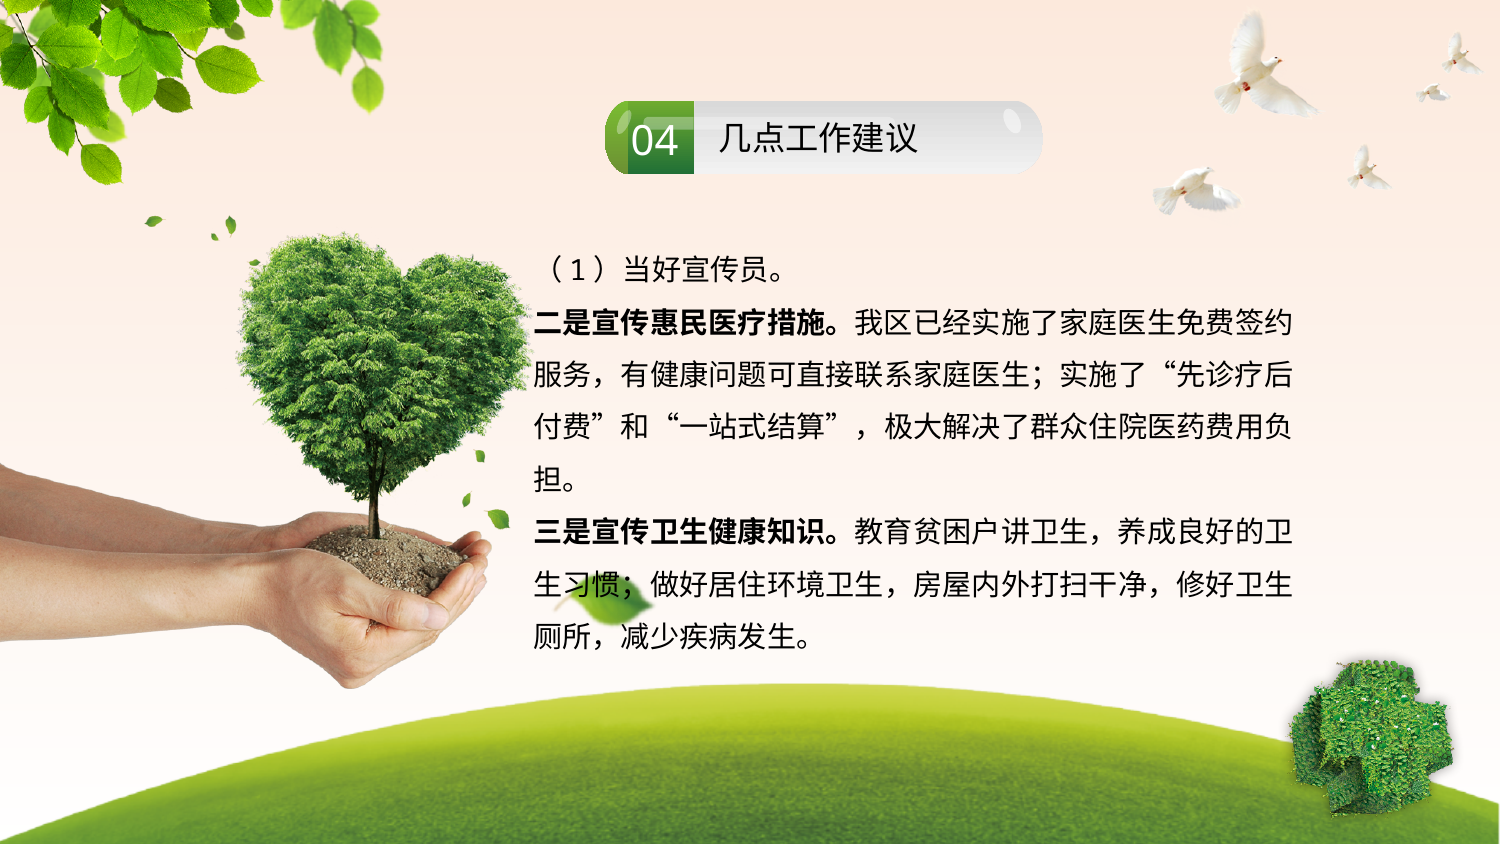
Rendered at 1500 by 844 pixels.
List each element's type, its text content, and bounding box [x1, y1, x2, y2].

picture [1128, 0, 1500, 284]
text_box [604, 100, 1044, 175]
text_box （1）当好宣传员。 二是宣传惠民医疗措施。我区已经实施了家庭医生免费签约服务，有健康问题可直接联系家庭医生；实施了“先诊疗后付费”和“一站式结算”，极大解决了群众住院医药费用负担。 三是宣传卫生健康知识。教育贫困户讲卫生，养成良好的卫生习惯；做好居住环境卫生，房屋内外打扫干净，修好卫生厕所，减少疾病发生。 [518, 226, 1330, 661]
picture [0, 0, 1500, 844]
